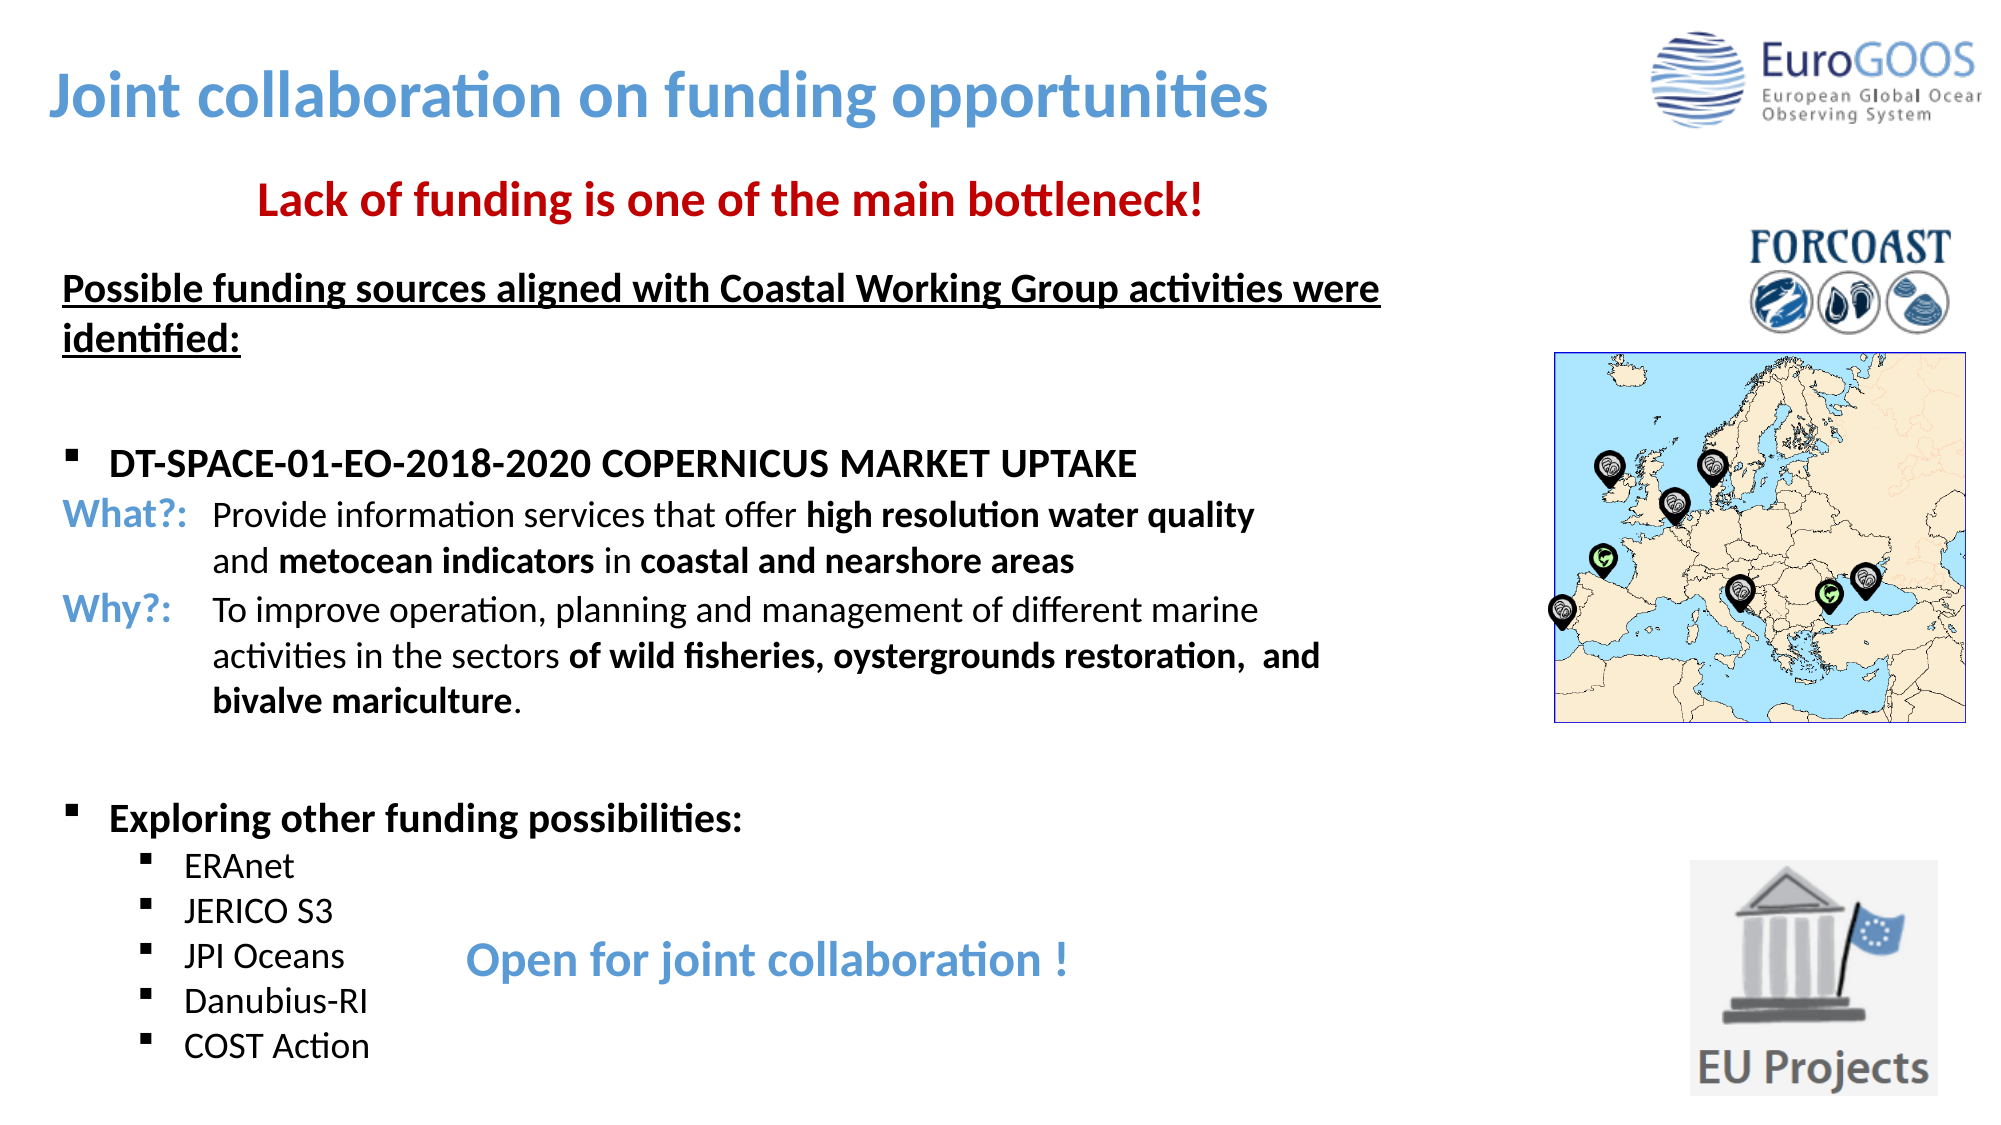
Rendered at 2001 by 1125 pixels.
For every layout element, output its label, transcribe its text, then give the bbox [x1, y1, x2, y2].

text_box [1544, 352, 1966, 723]
picture [1646, 24, 1982, 352]
text_box Possible funding sources aligned with Coastal Working Group activities were identified: DT-SPACE-01-EO-2018-2020 Copernicus Market Uptake What?: Provide information services that offer high resolution water quality and metocean indicators in coastal and nearshore areas Why?: To improve operation, planning and management of different marine activities in the sectors of wild fisheries, oystergrounds restoration, and bivalve mariculture. Exploring other funding possibilities: ERAnet JERICO S3 JPI Oceans Danubius-RI COST Action [47, 253, 1422, 1074]
text_box Joint collaboration on funding opportunities [34, 43, 1667, 139]
text_box Lack of funding is one of the main bottleneck! [242, 158, 1264, 234]
text_box Open for joint collaboration ! [451, 919, 1085, 994]
picture [1690, 860, 1938, 1096]
